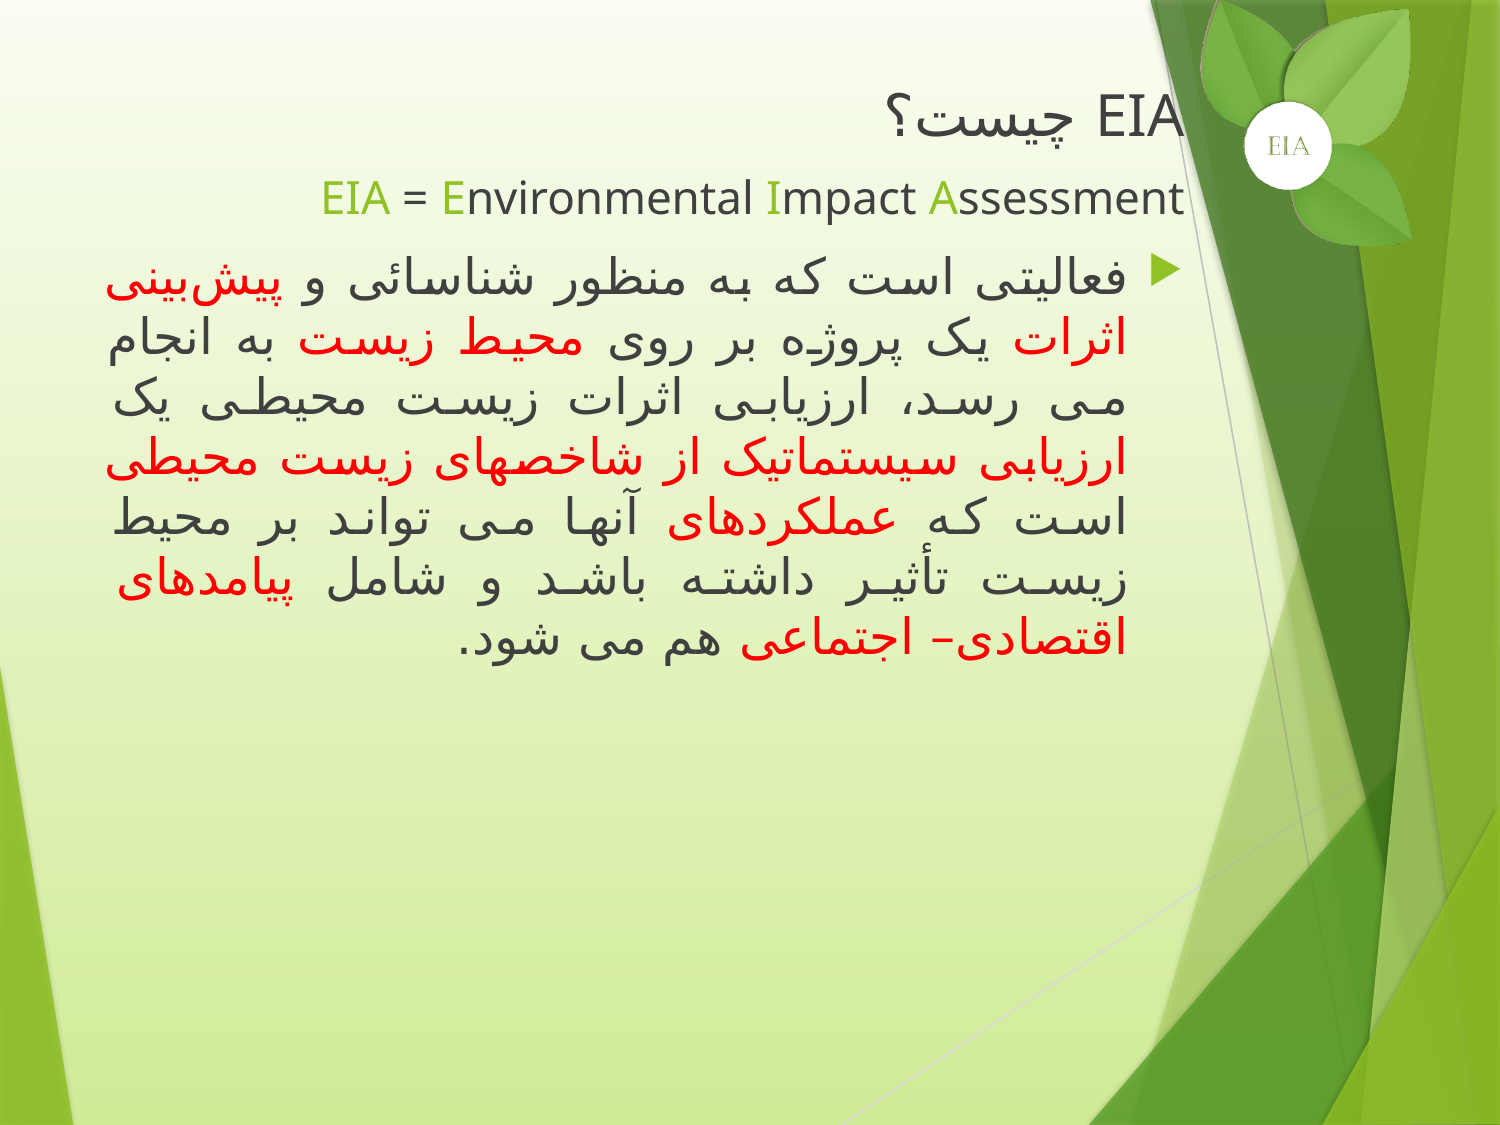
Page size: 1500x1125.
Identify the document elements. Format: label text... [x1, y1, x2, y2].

picture [1199, 0, 1413, 246]
list EIA چیست؟ EIA = Environmental Impact Assessment فعالیتی است که به منظور شناسائی و پیش‌بینی اثرات یک پروژه بر روی محیط زیست به انجام می رسد، ارزیابی اثرات زیست محیطی یک ارزیابی سیستماتیک از شاخصهای زیست محیطی است که عملکردهای آنها می تواند بر محیط زیست تأثیر داشته باشد و شامل پیامدهای اقتصادی– اجتماعی هم می شود. [86, 70, 1200, 1077]
